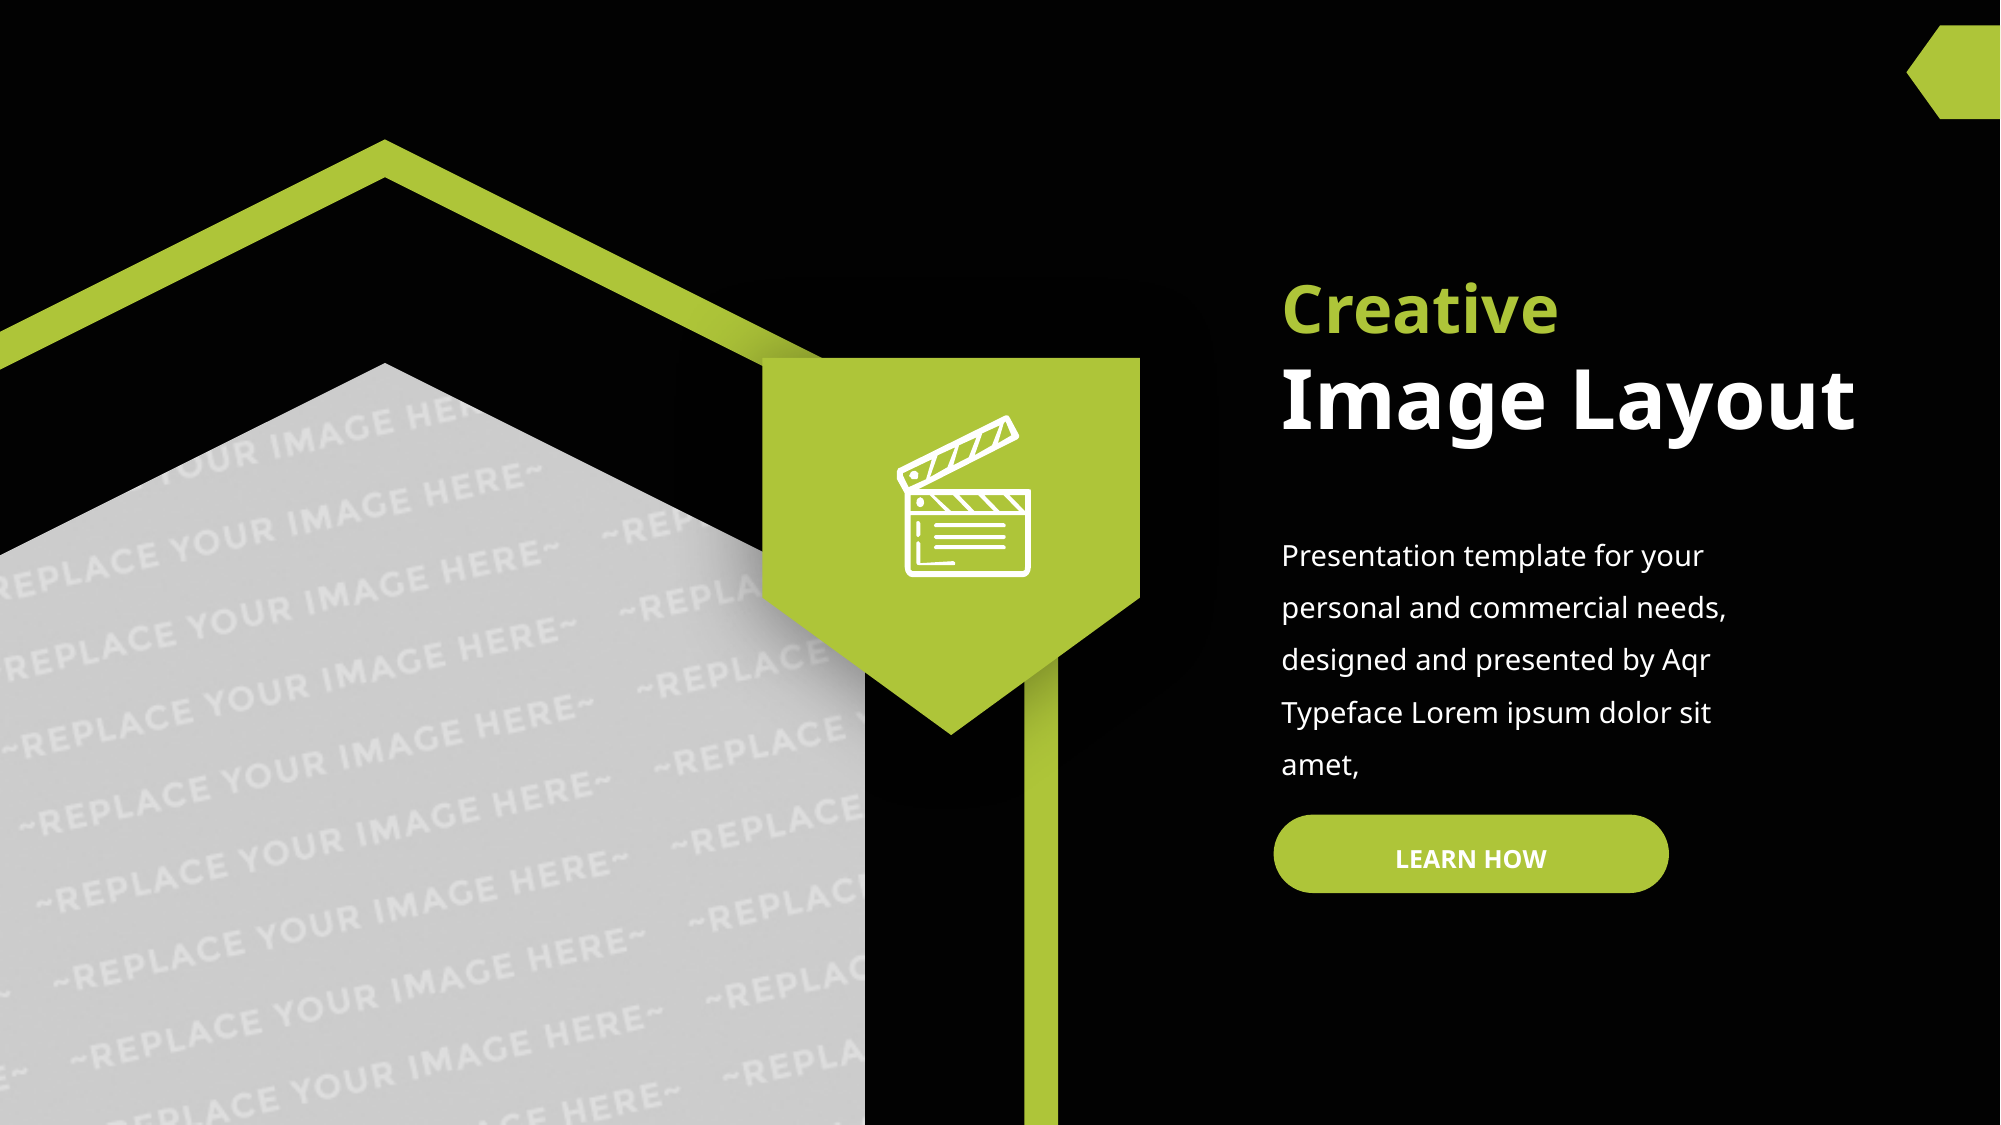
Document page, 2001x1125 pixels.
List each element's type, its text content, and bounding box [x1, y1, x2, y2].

text_box Presentation template for your personal and commercial needs, designed and presented by Aqr Typeface Lorem ipsum dolor sit amet, [1266, 511, 1811, 789]
text_box [761, 356, 1141, 737]
text_box LEARN HOW [1320, 821, 1622, 881]
text_box [896, 415, 1031, 578]
text_box [865, 743, 1043, 1125]
text_box [1272, 813, 1671, 895]
text_box Creative Image Layout [1266, 259, 1872, 455]
text_box [0, 157, 729, 362]
picture [0, 362, 865, 1125]
